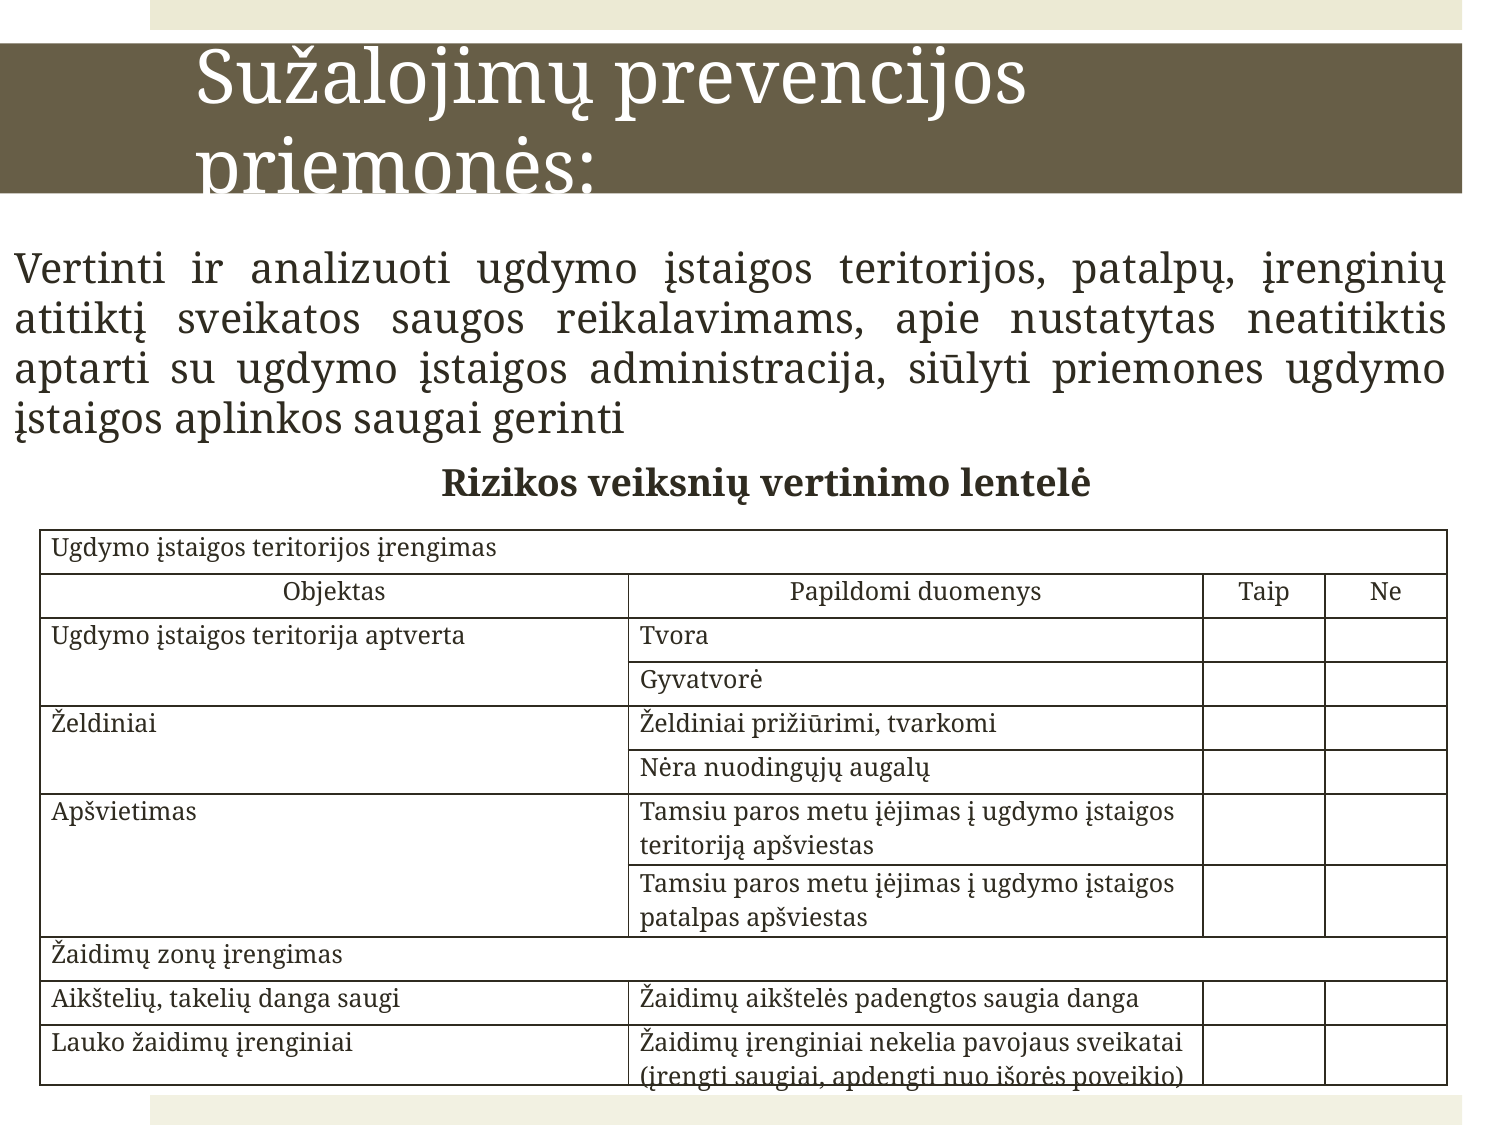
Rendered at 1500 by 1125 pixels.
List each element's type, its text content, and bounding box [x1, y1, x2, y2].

table_cell [1326, 1026, 1446, 1084]
title Sužalojimų prevencijos priemonės: [0, 43, 1463, 194]
table_cell [1326, 707, 1446, 749]
table_cell Želdiniai prižiūrimi, tvarkomi [629, 707, 1202, 749]
text_box Vertinti ir analizuoti ugdymo įstaigos teritorijos, patalpų, įrenginių atitiktį sveikatos saugos reikalavimams, apie nustatytas neatitiktis aptarti su ugdymo įstaigos administracija, siūlyti priemones ugdymo įstaigos aplinkos saugai gerinti [0, 234, 1463, 450]
table_cell [1204, 1026, 1324, 1084]
table_cell [1326, 982, 1446, 1024]
table_cell [1326, 866, 1446, 936]
table_cell Papildomi duomenys [629, 575, 1202, 617]
table_cell [1326, 751, 1446, 793]
table_cell Aikštelių, takelių danga saugi [41, 982, 628, 1024]
table_header Ugdymo įstaigos teritorijos įrengimas [41, 531, 1446, 573]
text_box Rizikos veiksnių vertinimo lentelė [426, 452, 1107, 512]
table_cell [1204, 982, 1324, 1024]
table_cell Apšvietimas [41, 795, 628, 936]
table_cell [1204, 795, 1324, 864]
table_cell Nėra nuodingųjų augalų [629, 751, 1202, 793]
table_cell Tamsiu paros metu įėjimas į ugdymo įstaigos patalpas apšviestas [629, 866, 1202, 936]
table_cell [1204, 866, 1324, 936]
table_cell Želdiniai [41, 707, 628, 793]
table_cell Žaidimų įrenginiai nekelia pavojaus sveikatai (įrengti saugiai, apdengti nuo išorės poveikio) [629, 1026, 1202, 1084]
table_cell Taip [1204, 575, 1324, 617]
table_cell [1204, 751, 1324, 793]
table_cell [1204, 707, 1324, 749]
table_cell [1204, 619, 1324, 661]
table_cell [1326, 663, 1446, 705]
table_cell Tamsiu paros metu įėjimas į ugdymo įstaigos teritoriją apšviestas [629, 795, 1202, 864]
table_cell Lauko žaidimų įrenginiai [41, 1026, 628, 1084]
table_cell Gyvatvorė [629, 663, 1202, 705]
table_cell Žaidimų aikštelės padengtos saugia danga [629, 982, 1202, 1024]
table_cell [1326, 619, 1446, 661]
table_cell Ne [1326, 575, 1446, 617]
table_cell Tvora [629, 619, 1202, 661]
table_cell [1326, 795, 1446, 864]
table_cell [1204, 663, 1324, 705]
table_cell Objektas [41, 575, 628, 617]
table_cell Ugdymo įstaigos teritorija aptverta [41, 619, 628, 705]
table_cell Žaidimų zonų įrengimas [41, 938, 1446, 980]
